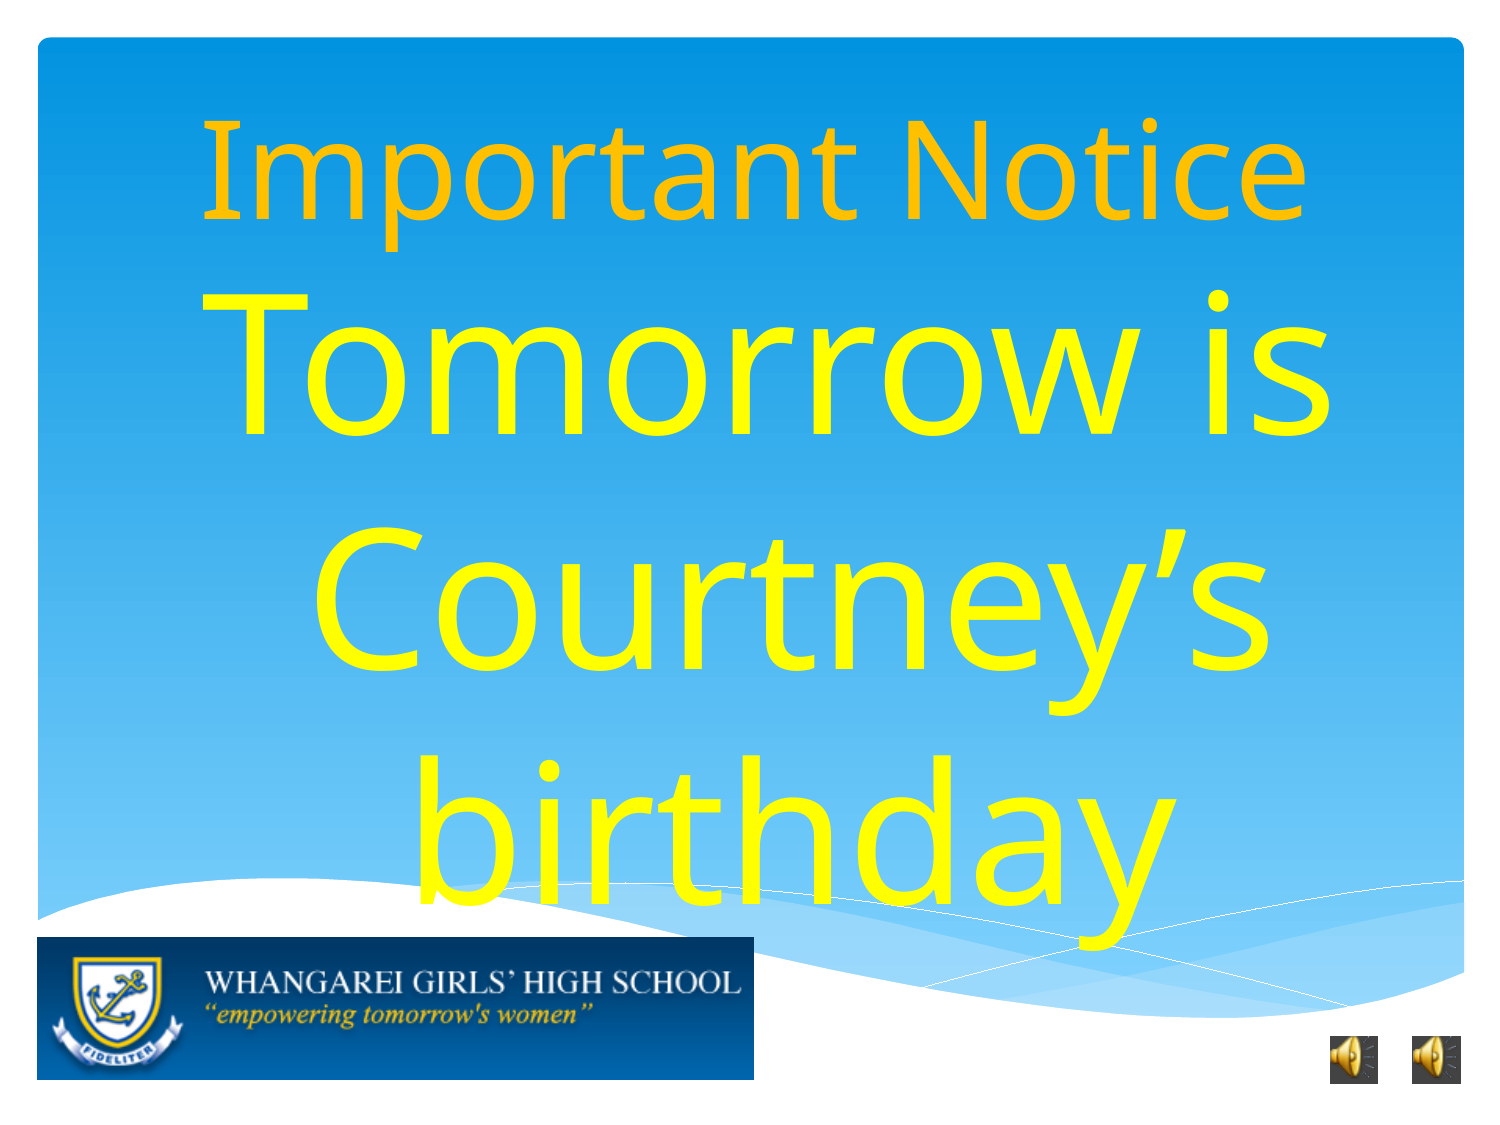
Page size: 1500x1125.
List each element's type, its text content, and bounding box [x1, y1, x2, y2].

text_box Tomorrow is Courtney’s birthday [149, 231, 1391, 963]
picture [1411, 1034, 1462, 1086]
picture [1328, 1034, 1380, 1086]
picture [37, 937, 754, 1080]
text_box Important Notice [149, 37, 1362, 255]
